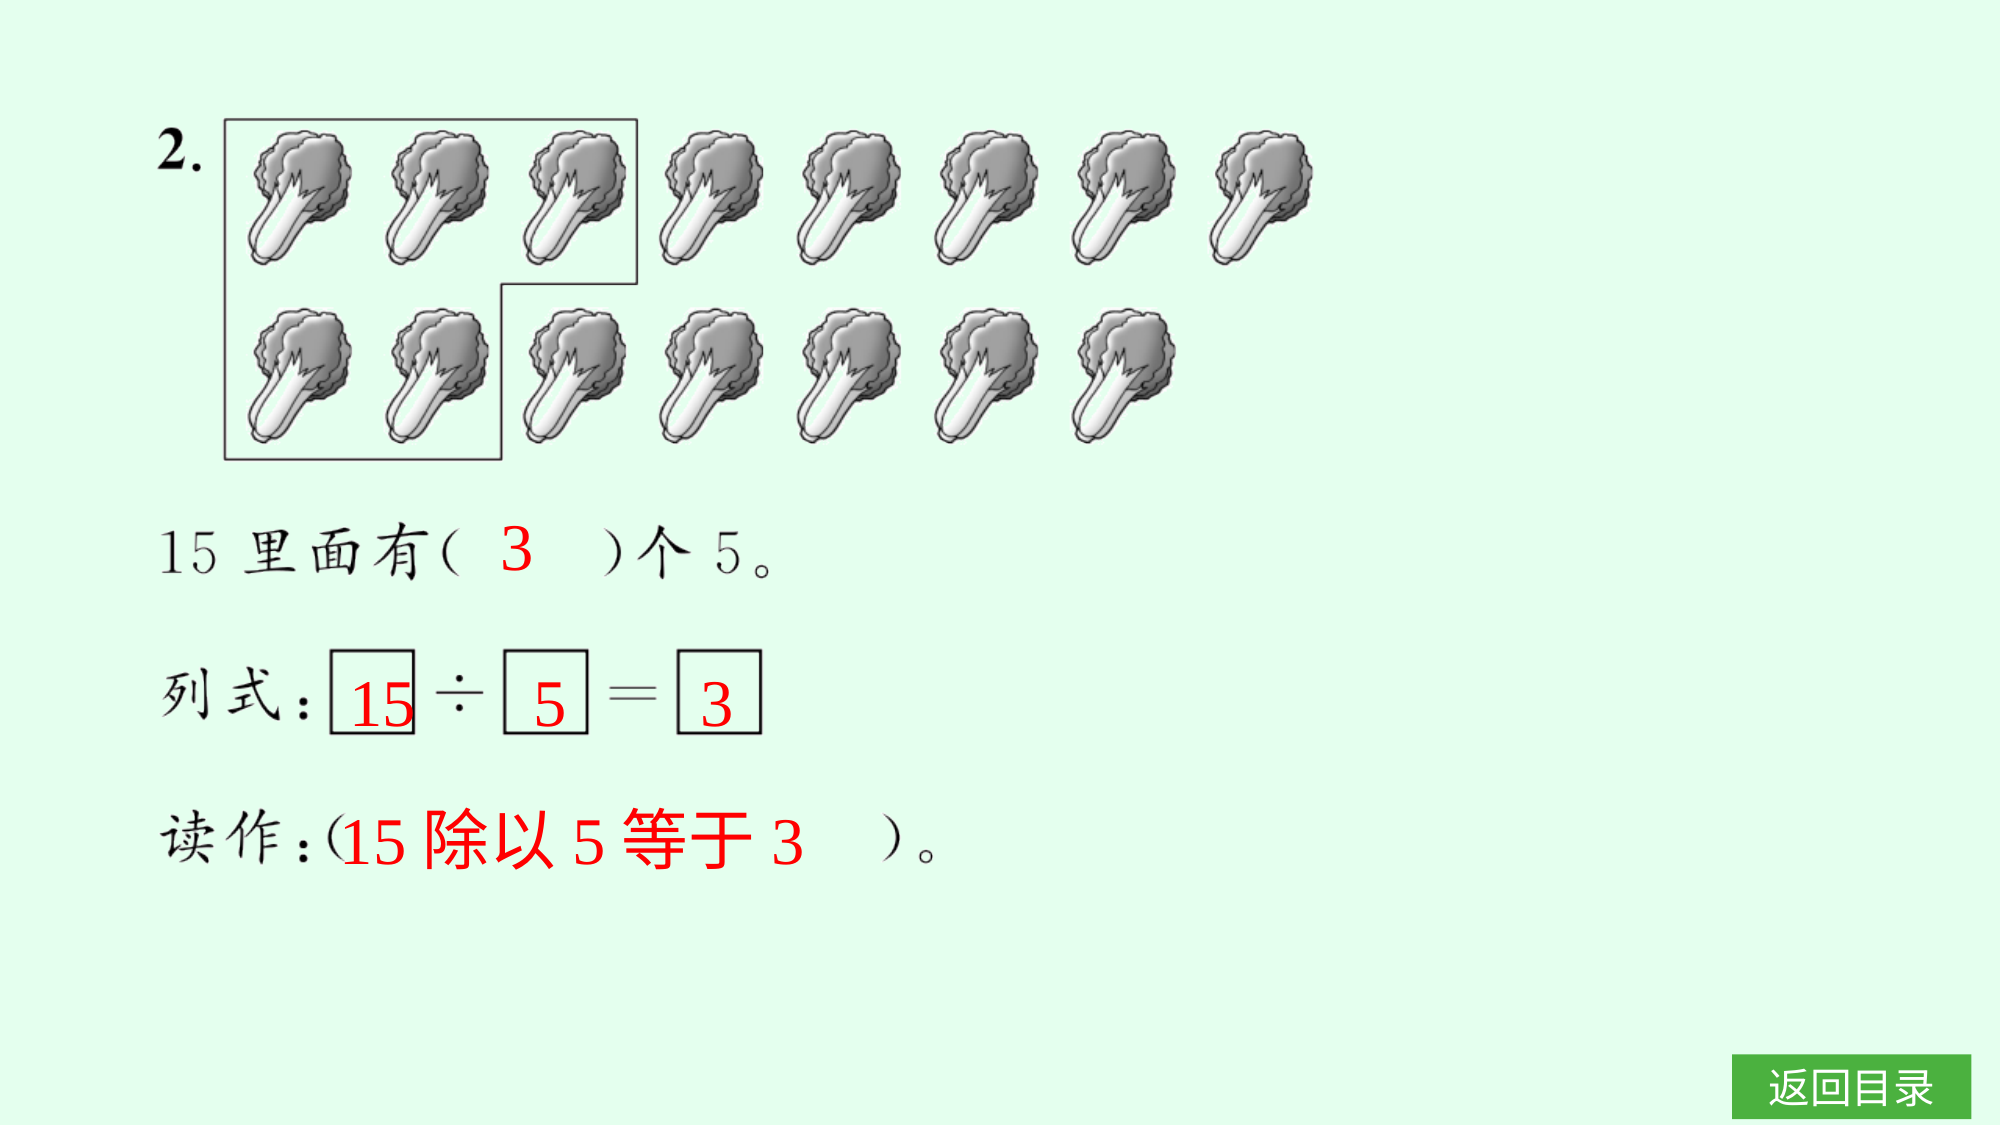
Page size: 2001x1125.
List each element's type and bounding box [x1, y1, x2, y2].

picture [129, 90, 1561, 902]
